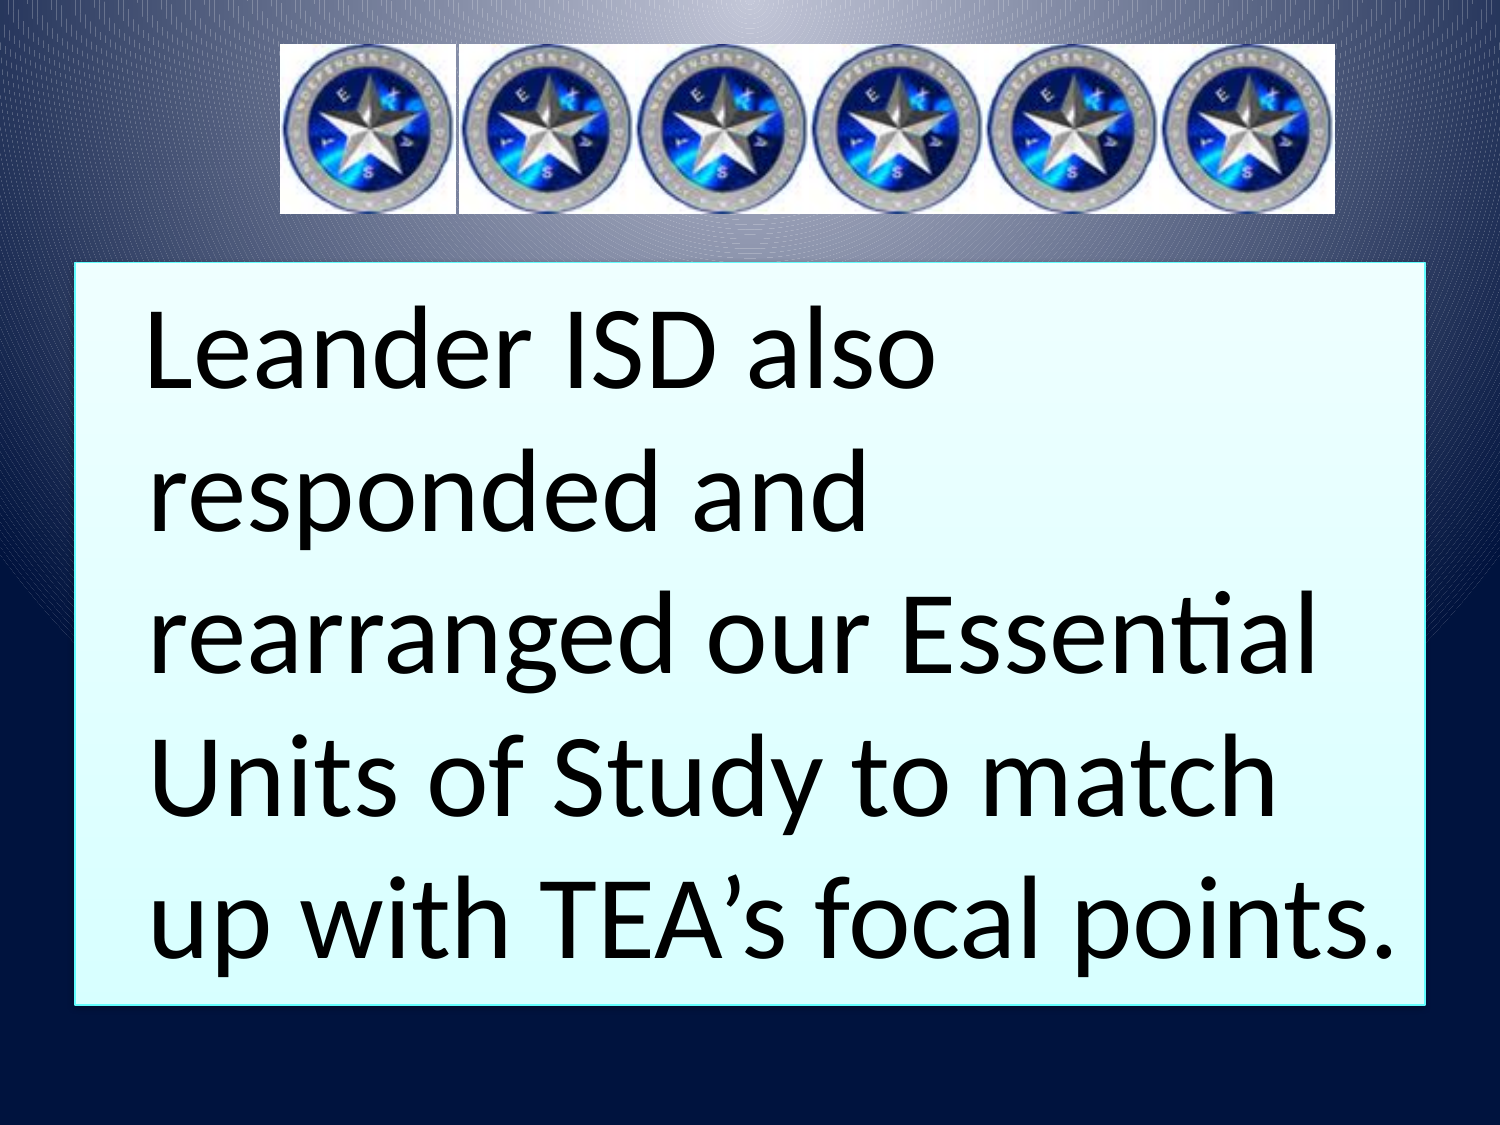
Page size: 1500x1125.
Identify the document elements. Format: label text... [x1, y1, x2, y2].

list Leander ISD also responded and rearranged our Essential Units of Study to match up with TEA’s focal points. [74, 262, 1426, 1006]
picture [280, 44, 456, 214]
picture [459, 44, 1336, 214]
